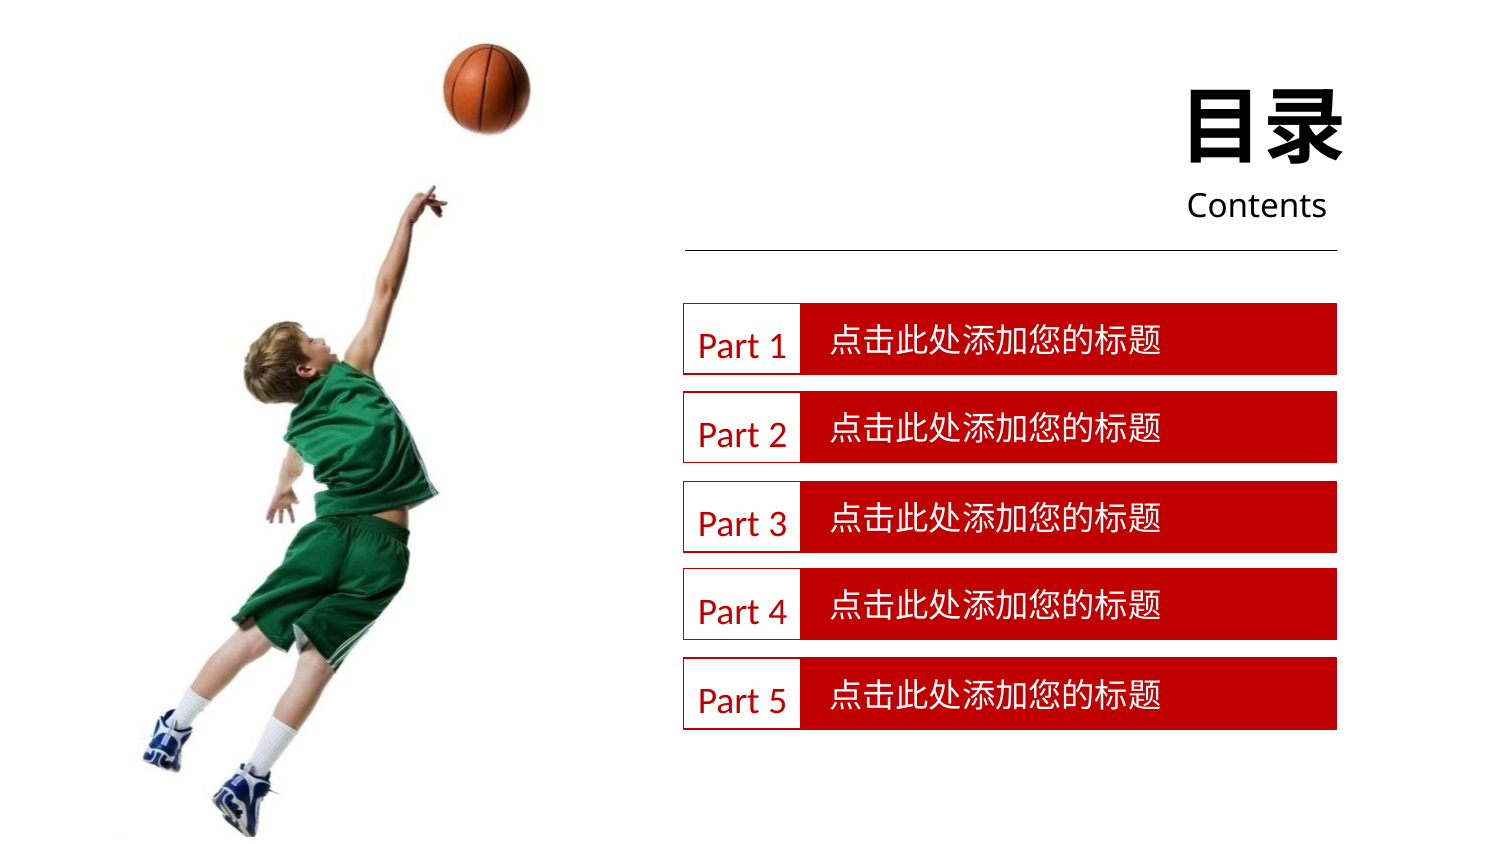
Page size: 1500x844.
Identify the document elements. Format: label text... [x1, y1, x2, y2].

text_box [801, 303, 1337, 375]
text_box [801, 658, 1337, 730]
text_box Part 3 [697, 499, 788, 545]
text_box [683, 568, 801, 640]
text_box 点击此处添加您的标题 [818, 668, 1209, 720]
text_box Part 5 [697, 676, 788, 722]
text_box [801, 568, 1337, 640]
text_box 点击此处添加您的标题 [818, 578, 1209, 630]
picture [58, 17, 593, 838]
text_box 点击此处添加您的标题 [818, 401, 1209, 454]
text_box [683, 391, 801, 463]
text_box 点击此处添加您的标题 [818, 491, 1209, 543]
text_box 点击此处添加您的标题 [818, 313, 1209, 365]
text_box [683, 303, 801, 375]
text_box Part 1 [697, 321, 788, 367]
text_box Part 4 [697, 586, 788, 632]
text_box [683, 658, 801, 730]
text_box [801, 391, 1337, 463]
text_box [683, 481, 801, 553]
text_box Contents [1152, 178, 1361, 230]
text_box [801, 481, 1337, 553]
text_box Part 2 [697, 409, 788, 455]
text_box 目录 [1137, 68, 1389, 177]
